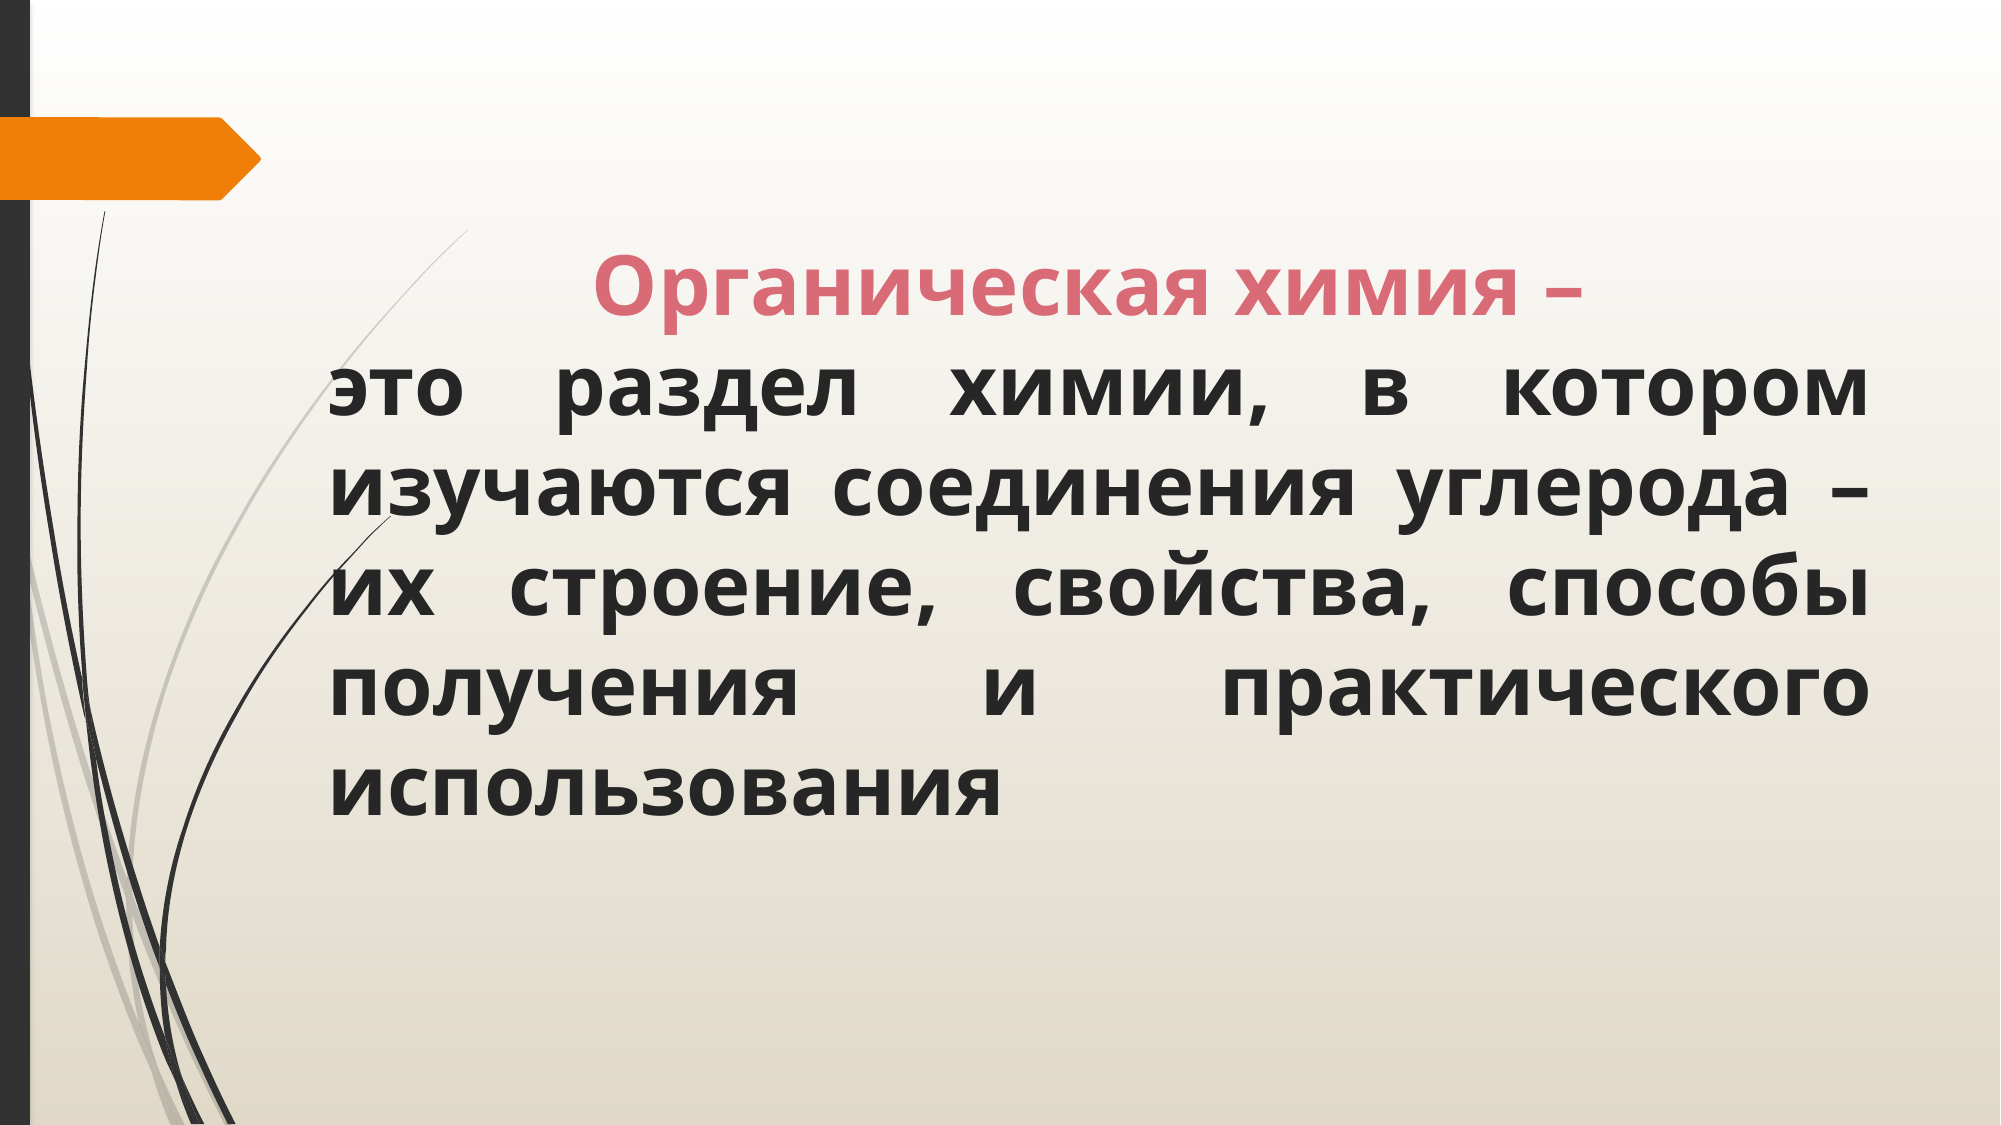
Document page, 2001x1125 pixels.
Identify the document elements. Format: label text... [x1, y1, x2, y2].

text_box Органическая химия – это раздел химии, в котором изучаются соединения углерода – их строение, свойства, способы получения и практического использования [312, 224, 1888, 840]
